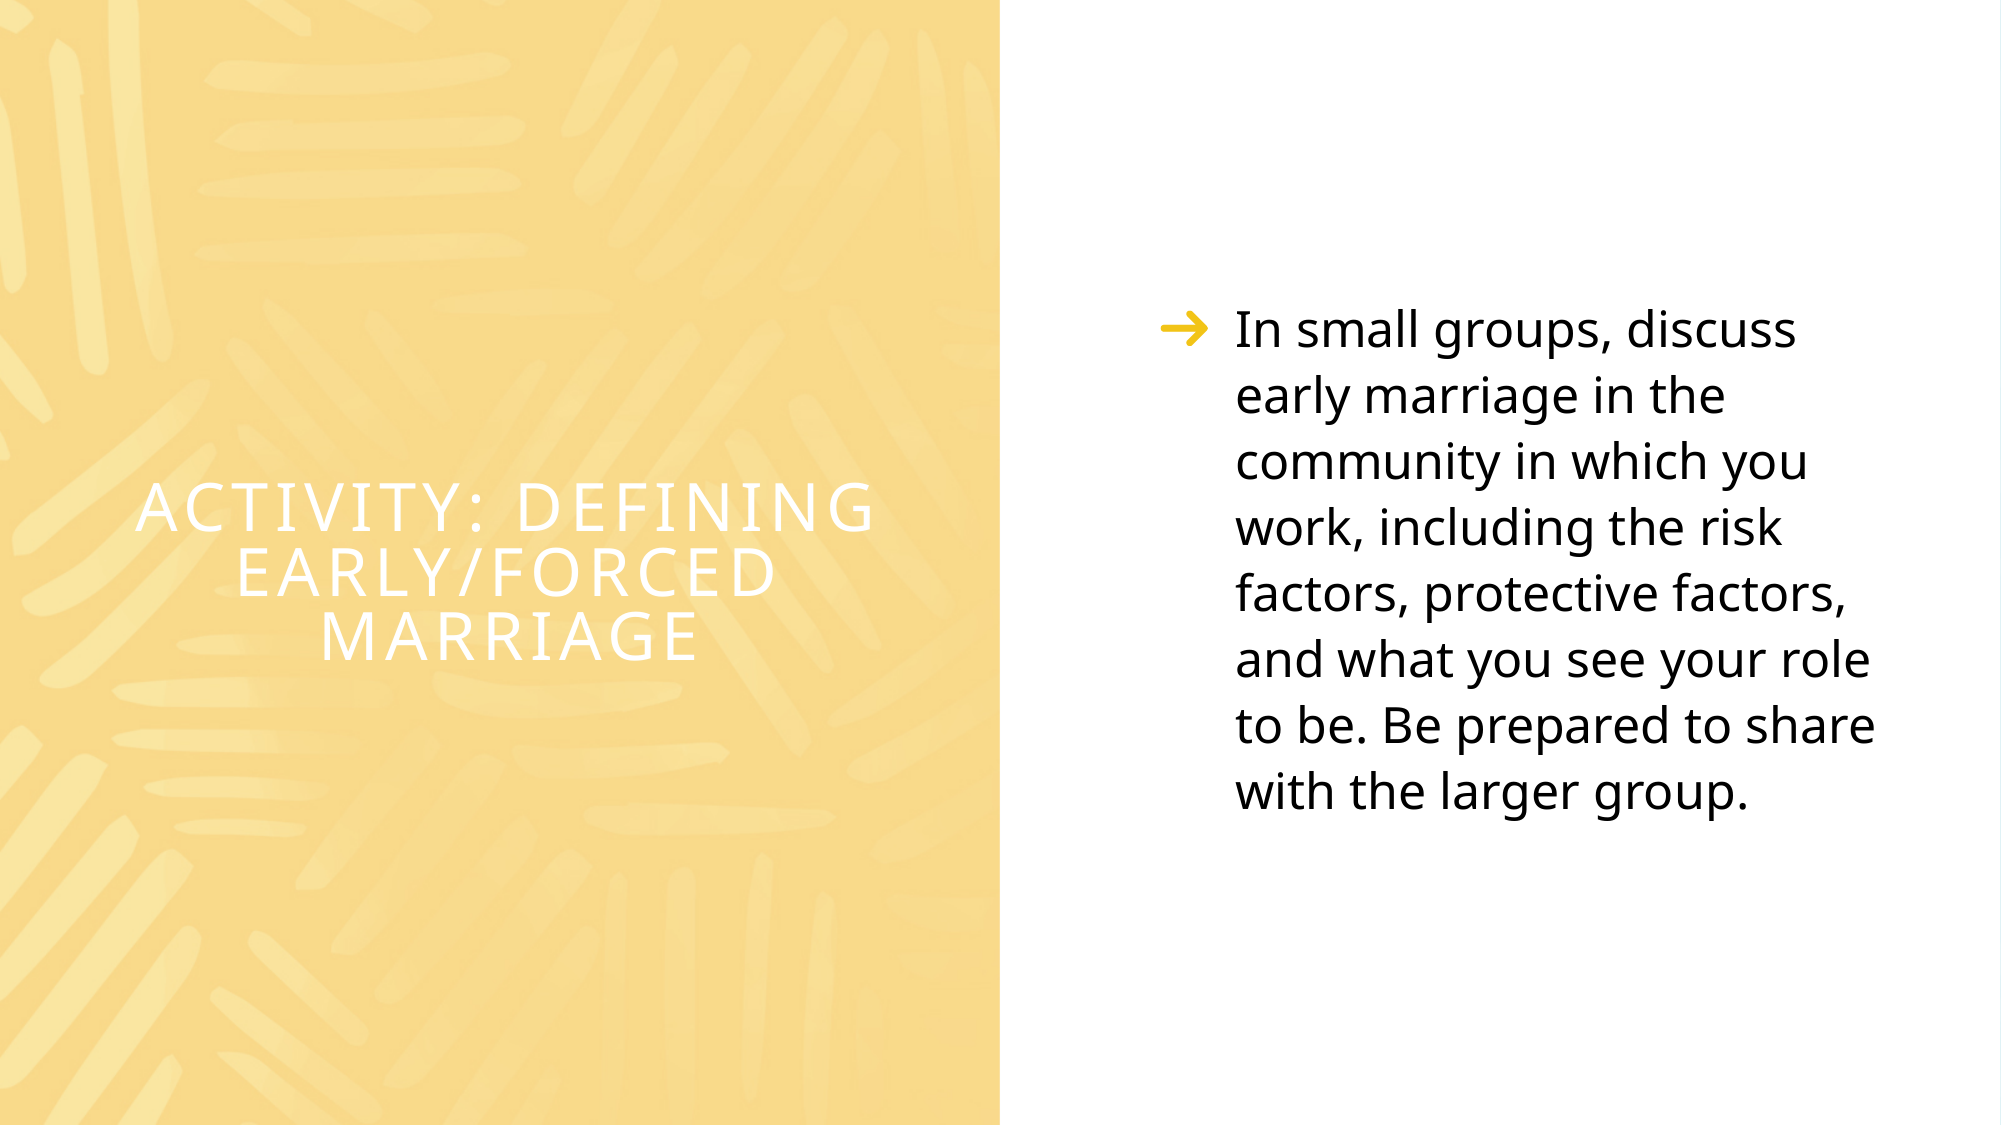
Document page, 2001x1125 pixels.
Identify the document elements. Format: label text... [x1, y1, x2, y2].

picture [0, 0, 2001, 1125]
title Activity: Defining early/forced marriage [118, 450, 901, 704]
list In small groups, discuss early marriage in the community in which you work, including the risk factors, protective factors, and what you see your role to be. Be prepared to share with the larger group. [1152, 140, 1888, 971]
